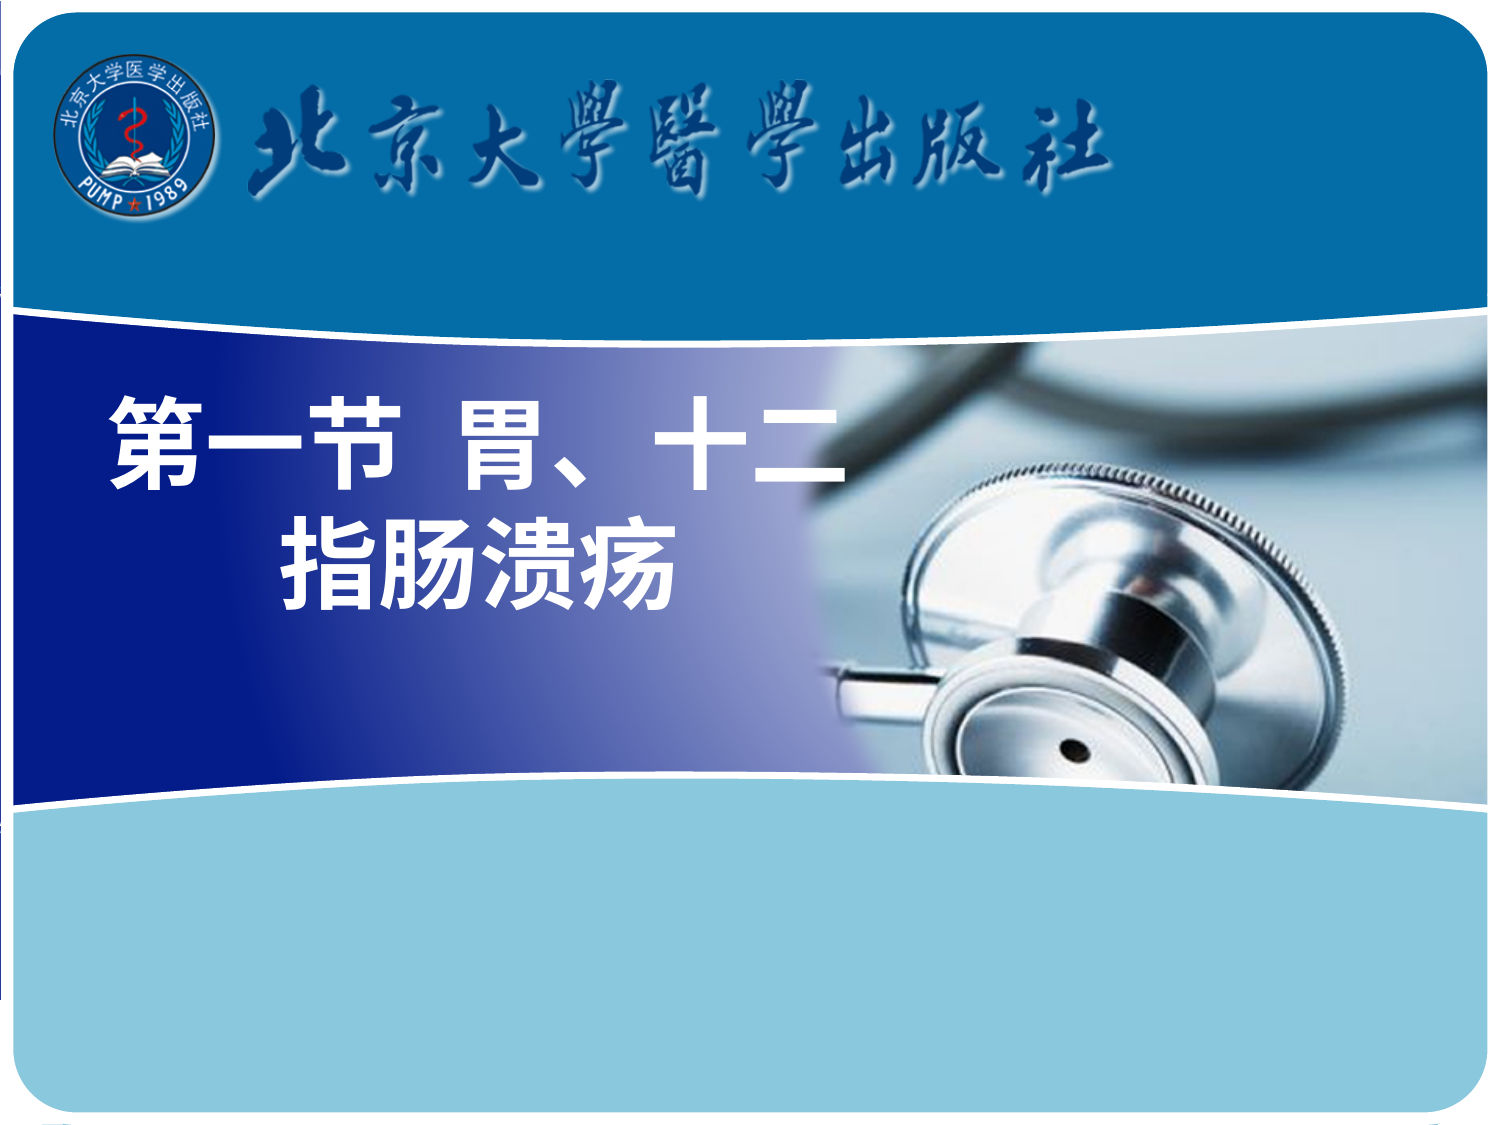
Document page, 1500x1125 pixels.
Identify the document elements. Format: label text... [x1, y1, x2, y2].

title 第一节 胃、十二指肠溃疡 [52, 373, 904, 749]
picture [53, 54, 1117, 225]
picture [14, 315, 1487, 805]
